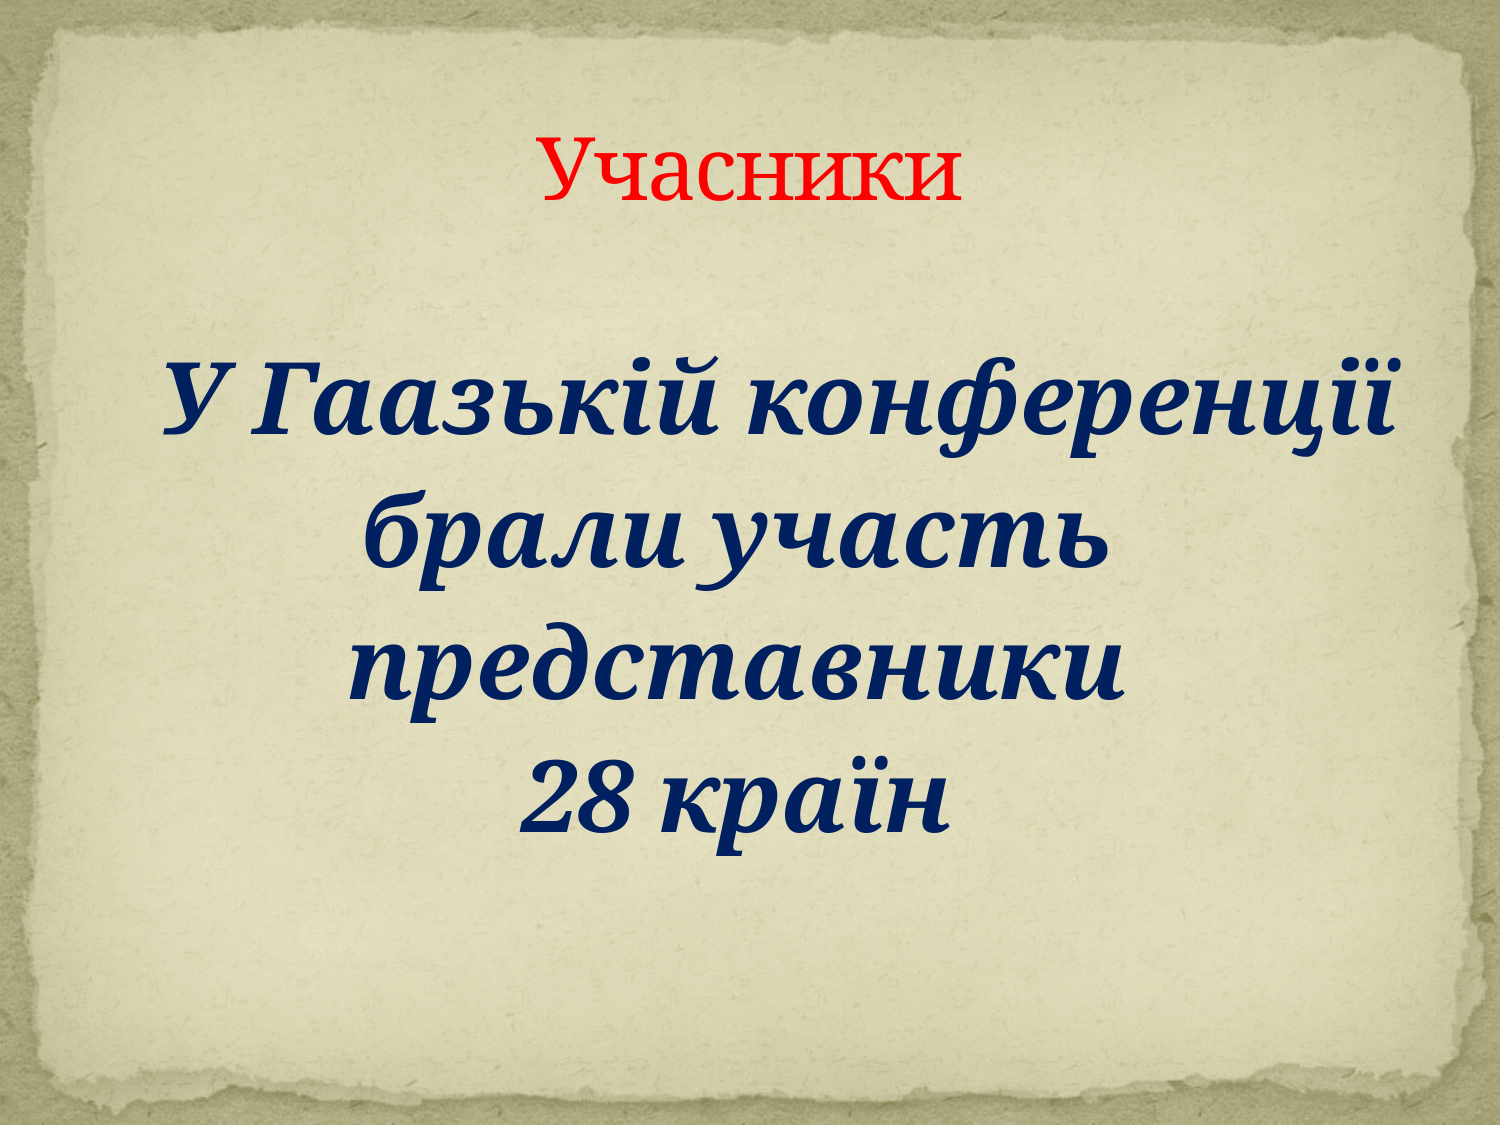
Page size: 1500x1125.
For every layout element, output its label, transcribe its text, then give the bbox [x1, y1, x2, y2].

title Учасники [74, 24, 1425, 225]
list У Гаазькій конференції брали участь представники 28 країн [75, 249, 1425, 1000]
